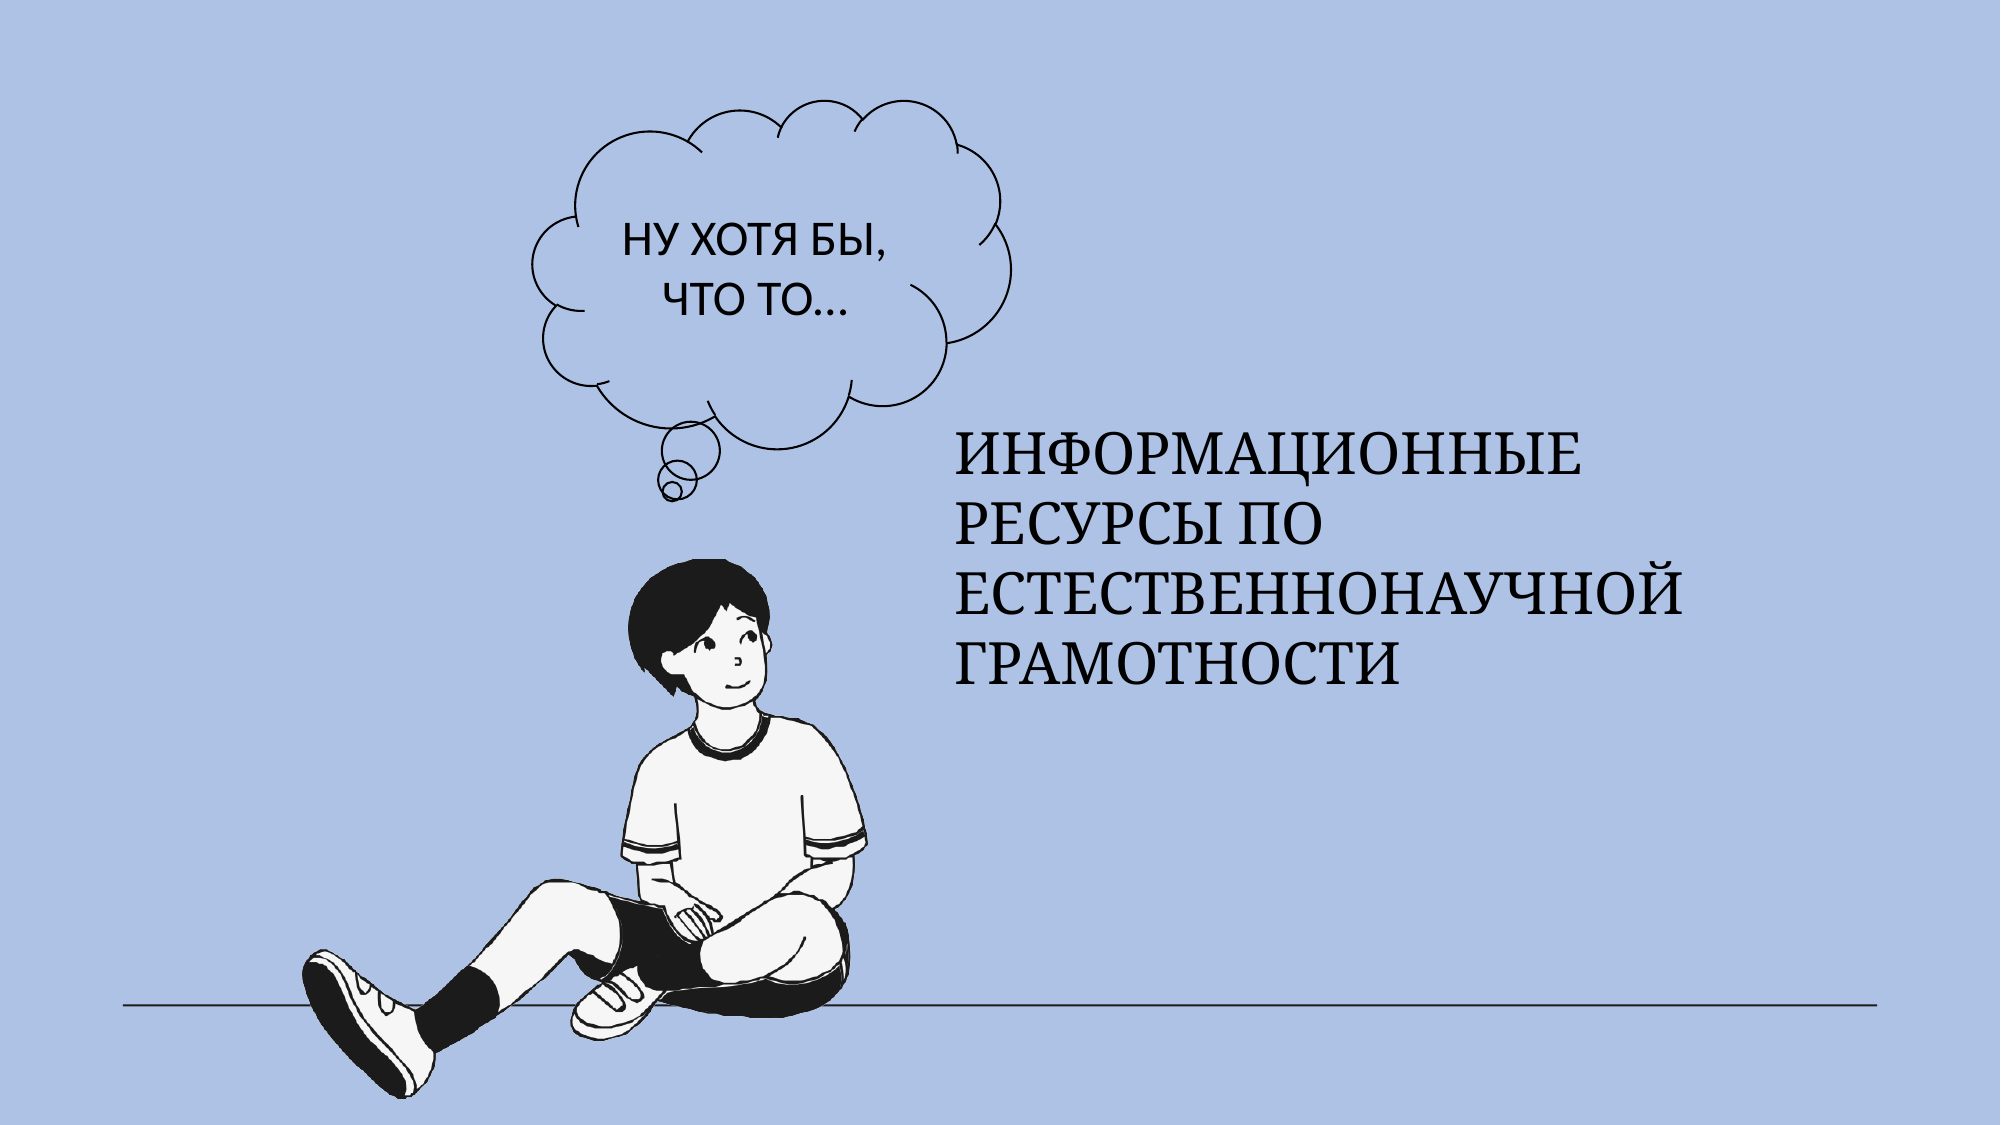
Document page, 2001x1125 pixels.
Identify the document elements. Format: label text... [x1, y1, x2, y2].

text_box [122, 559, 1877, 1099]
text_box НУ ХОТЯ БЫ, ЧТО ТО… [531, 99, 1013, 503]
text_box ИНФОРМАЦИОННЫЕ РЕСУРСЫ ПО ЕСТЕСТВЕННОНАУЧНОЙ ГРАМОТНОСТИ [939, 408, 1805, 559]
